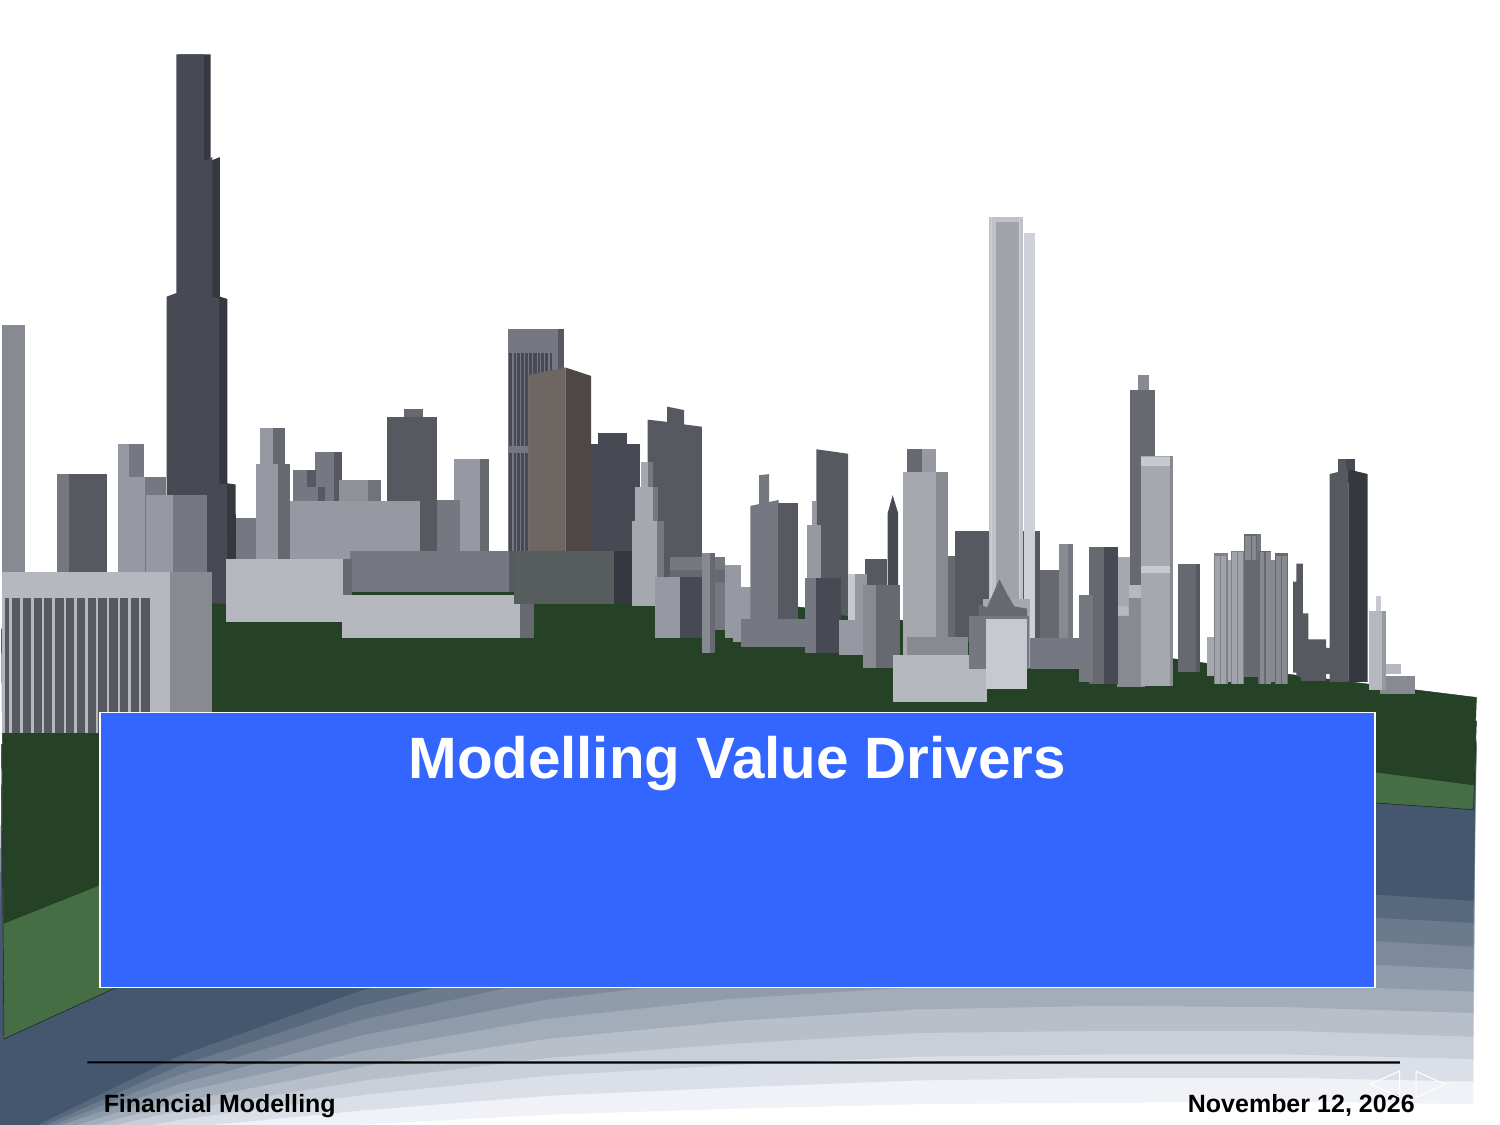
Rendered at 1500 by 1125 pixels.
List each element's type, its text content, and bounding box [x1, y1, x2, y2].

title Modelling Value Drivers [99, 712, 1376, 988]
